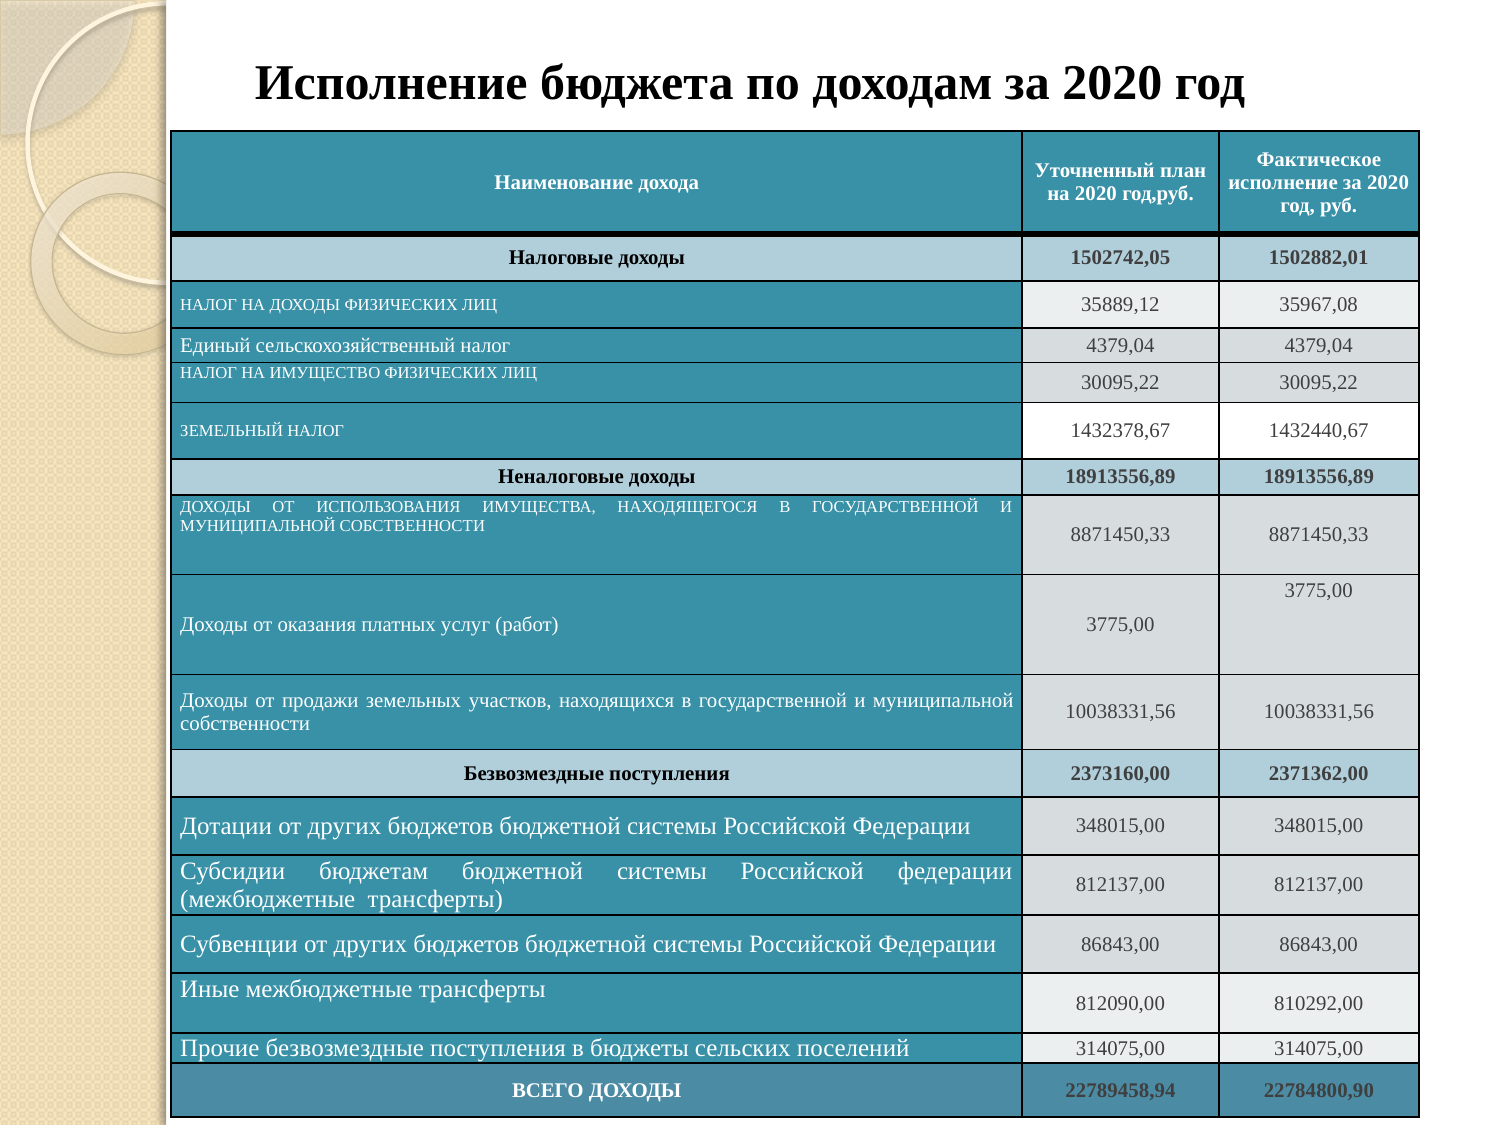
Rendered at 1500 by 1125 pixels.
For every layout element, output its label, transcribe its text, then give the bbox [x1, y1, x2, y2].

table_cell Налоговые доходы [172, 237, 1021, 280]
table_cell 10038331,56 [1220, 675, 1418, 749]
table_cell 1502742,05 [1023, 237, 1218, 280]
table_cell 30095,22 [1220, 363, 1418, 402]
table_cell НАЛОГ НА ИМУЩЕСТВО ФИЗИЧЕСКИХ ЛИЦ [172, 363, 1021, 402]
table_cell 86843,00 [1023, 916, 1218, 972]
table_cell 348015,00 [1220, 798, 1418, 854]
table_cell 348015,00 [1023, 798, 1218, 854]
table_cell 812090,00 [1023, 974, 1218, 1032]
table_cell 86843,00 [1220, 916, 1418, 972]
table_cell 810292,00 [1220, 974, 1418, 1032]
table_cell 2373160,00 [1023, 750, 1218, 796]
table_cell 35889,12 [1023, 282, 1218, 327]
table_header Фактическое исполнение за 2020 год, руб. [1220, 132, 1418, 231]
table_cell 30095,22 [1023, 363, 1218, 402]
table_cell 10038331,56 [1023, 675, 1218, 749]
table_cell 1502882,01 [1220, 237, 1418, 280]
table_cell 8871450,33 [1220, 496, 1418, 574]
table_cell НАЛОГ НА ДОХОДЫ ФИЗИЧЕСКИХ ЛИЦ [172, 282, 1021, 327]
table_cell 4379,04 [1220, 329, 1418, 362]
table_cell Безвозмездные поступления [172, 750, 1021, 796]
table_cell 2371362,00 [1220, 750, 1418, 796]
table_cell Прочие безвозмездные поступления в бюджеты сельских поселений [172, 1034, 1021, 1062]
table_cell Доходы от оказания платных услуг (работ) [172, 575, 1021, 674]
table_cell 812137,00 [1023, 856, 1218, 914]
table_cell 18913556,89 [1023, 460, 1218, 494]
table_cell 812137,00 [1220, 856, 1418, 914]
text_box Исполнение бюджета по доходам за 2020 год [17, 42, 1483, 118]
table_header Уточненный план на 2020 год,руб. [1023, 132, 1218, 231]
table_cell Доходы от продажи земельных участков, находящихся в государственной и муниципальной собственности [172, 675, 1021, 749]
table_cell Неналоговые доходы [172, 460, 1021, 494]
table_cell Единый сельскохозяйственный налог [172, 329, 1021, 362]
table_cell 314075,00 [1220, 1034, 1418, 1062]
table_cell 3775,00 [1220, 575, 1418, 674]
table_cell 22784800,90 [1220, 1064, 1418, 1116]
table_cell 35967,08 [1220, 282, 1418, 327]
table_cell 3775,00 [1023, 575, 1218, 674]
table_cell 314075,00 [1023, 1034, 1218, 1062]
table_cell Иные межбюджетные трансферты [172, 974, 1021, 1032]
table_cell ВСЕГО ДОХОДЫ [172, 1064, 1021, 1116]
table_cell Дотации от других бюджетов бюджетной системы Российской Федерации [172, 798, 1021, 854]
table_cell ДОХОДЫ ОТ ИСПОЛЬЗОВАНИЯ ИМУЩЕСТВА, НАХОДЯЩЕГОСЯ В ГОСУДАРСТВЕННОЙ И МУНИЦИПАЛЬНОЙ СОБСТВЕННОСТИ [172, 496, 1021, 574]
table_cell 8871450,33 [1023, 496, 1218, 574]
table_cell 4379,04 [1023, 329, 1218, 362]
table_cell Субвенции от других бюджетов бюджетной системы Российской Федерации [172, 916, 1021, 972]
table_header Наименование дохода [172, 132, 1021, 231]
table_cell 1432440,67 [1220, 403, 1418, 458]
table_cell ЗЕМЕЛЬНЫЙ НАЛОГ [172, 403, 1021, 458]
table_cell 22789458,94 [1023, 1064, 1218, 1116]
table_cell 1432378,67 [1023, 403, 1218, 458]
table_cell 18913556,89 [1220, 460, 1418, 494]
table_cell Субсидии бюджетам бюджетной системы Российской федерации (межбюджетные трансферты) [172, 856, 1021, 914]
